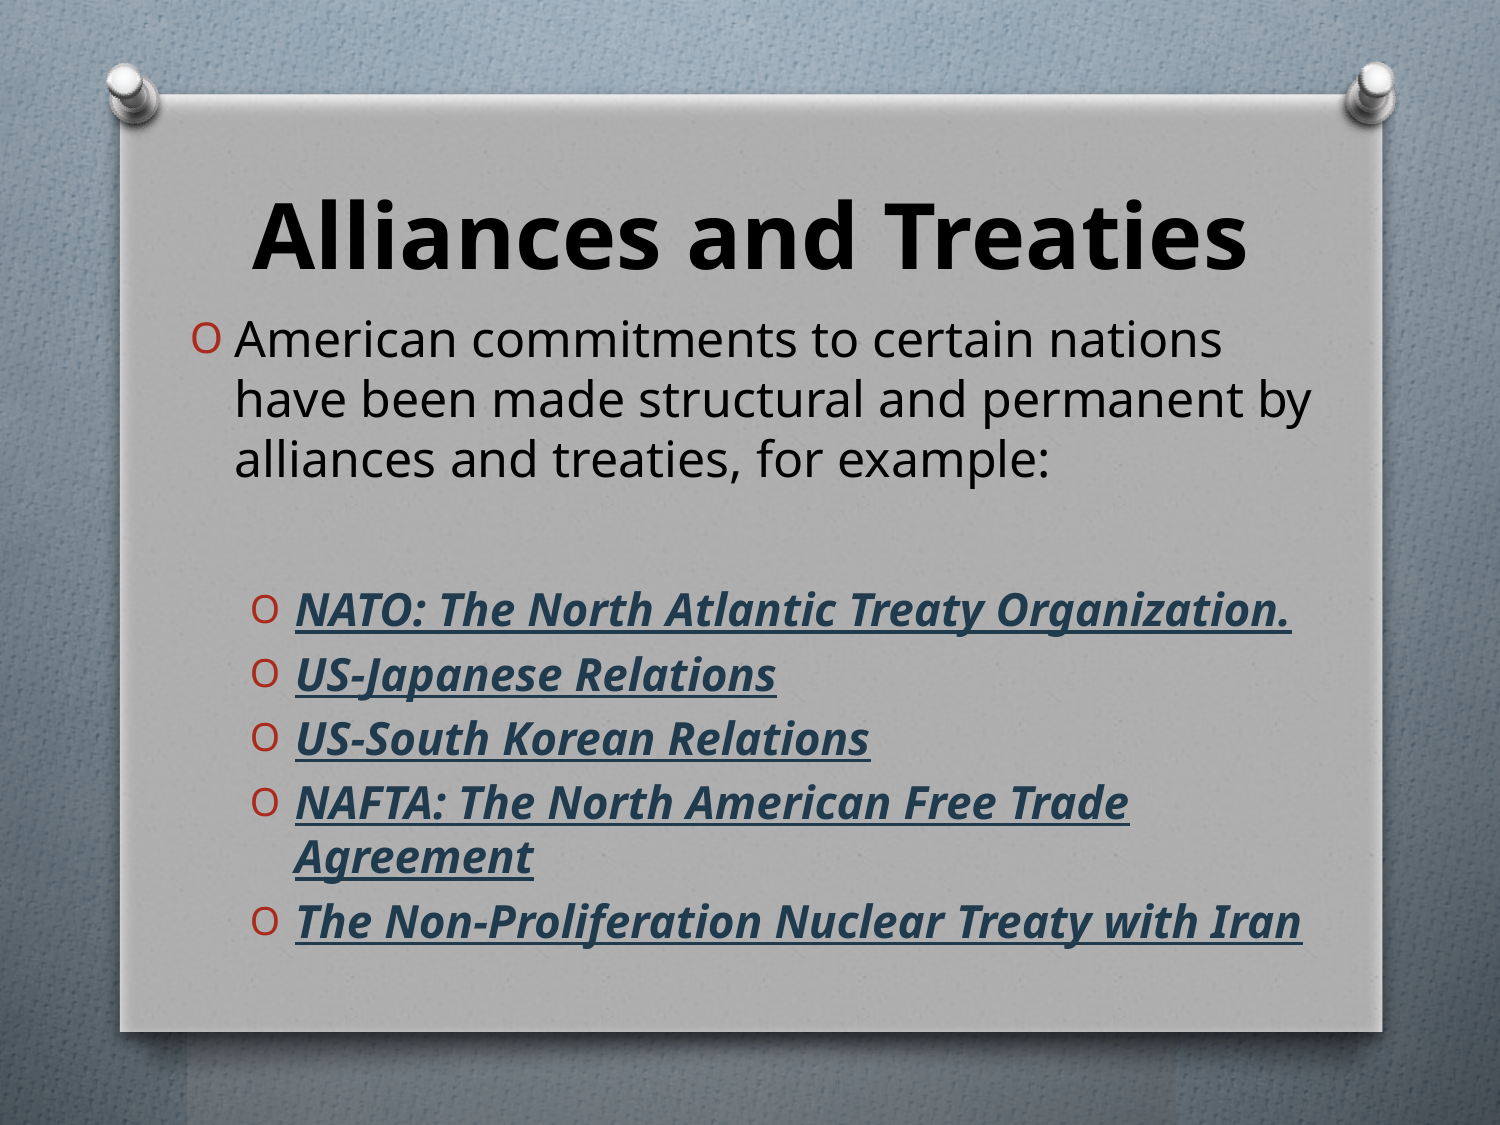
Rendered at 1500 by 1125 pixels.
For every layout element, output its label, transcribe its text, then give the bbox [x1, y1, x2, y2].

title Alliances and Treaties [179, 134, 1323, 299]
picture [1317, 35, 1439, 156]
list American commitments to certain nations have been made structural and permanent by alliances and treaties, for example: NATO: The North Atlantic Treaty Organization. US-Japanese Relations US-South Korean Relations NAFTA: The North American Free Trade Agreement The Non-Proliferation Nuclear Treaty with Iran [174, 299, 1338, 988]
picture [75, 29, 198, 153]
